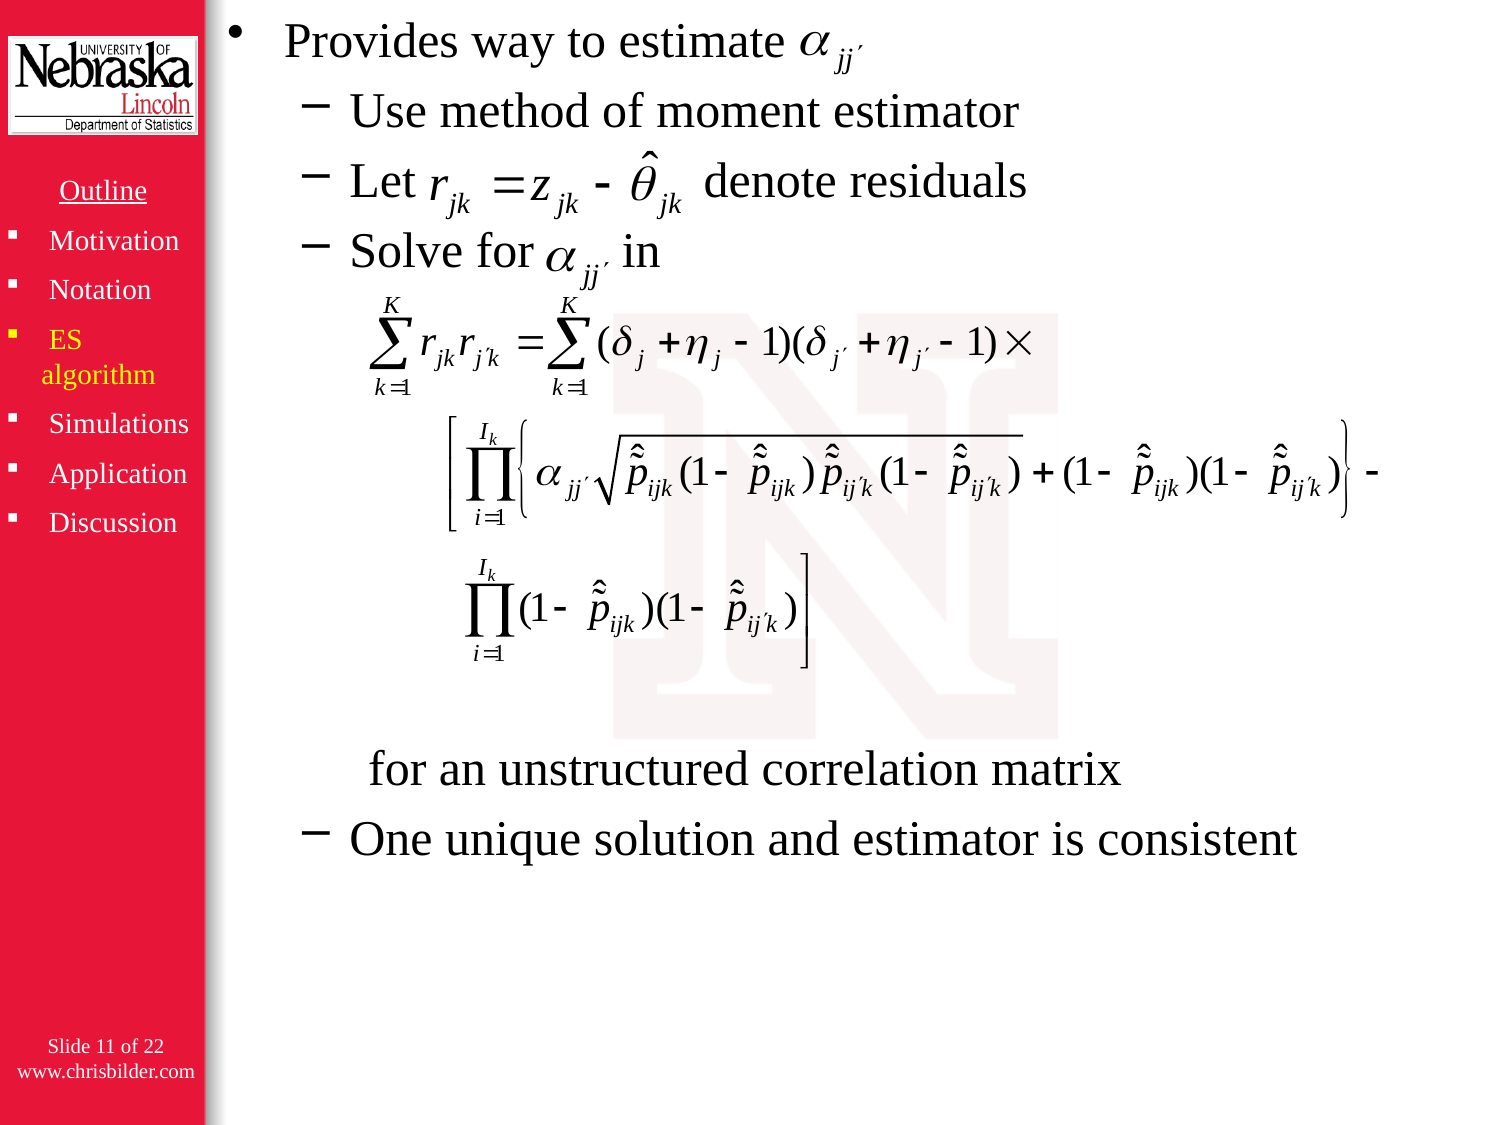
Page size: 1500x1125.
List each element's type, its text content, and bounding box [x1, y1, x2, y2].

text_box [542, 227, 613, 287]
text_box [366, 289, 1393, 675]
text_box Outline Motivation Notation ES algorithm Simulations Application Discussion [5, 171, 201, 539]
list Provides way to estimate Use method of moment estimator Let denote residuals Solve for in for an unstructured correlation matrix One unique solution and estimator is consistent [212, 0, 1500, 1100]
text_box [424, 145, 689, 226]
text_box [796, 10, 867, 81]
picture [0, 0, 1500, 1125]
